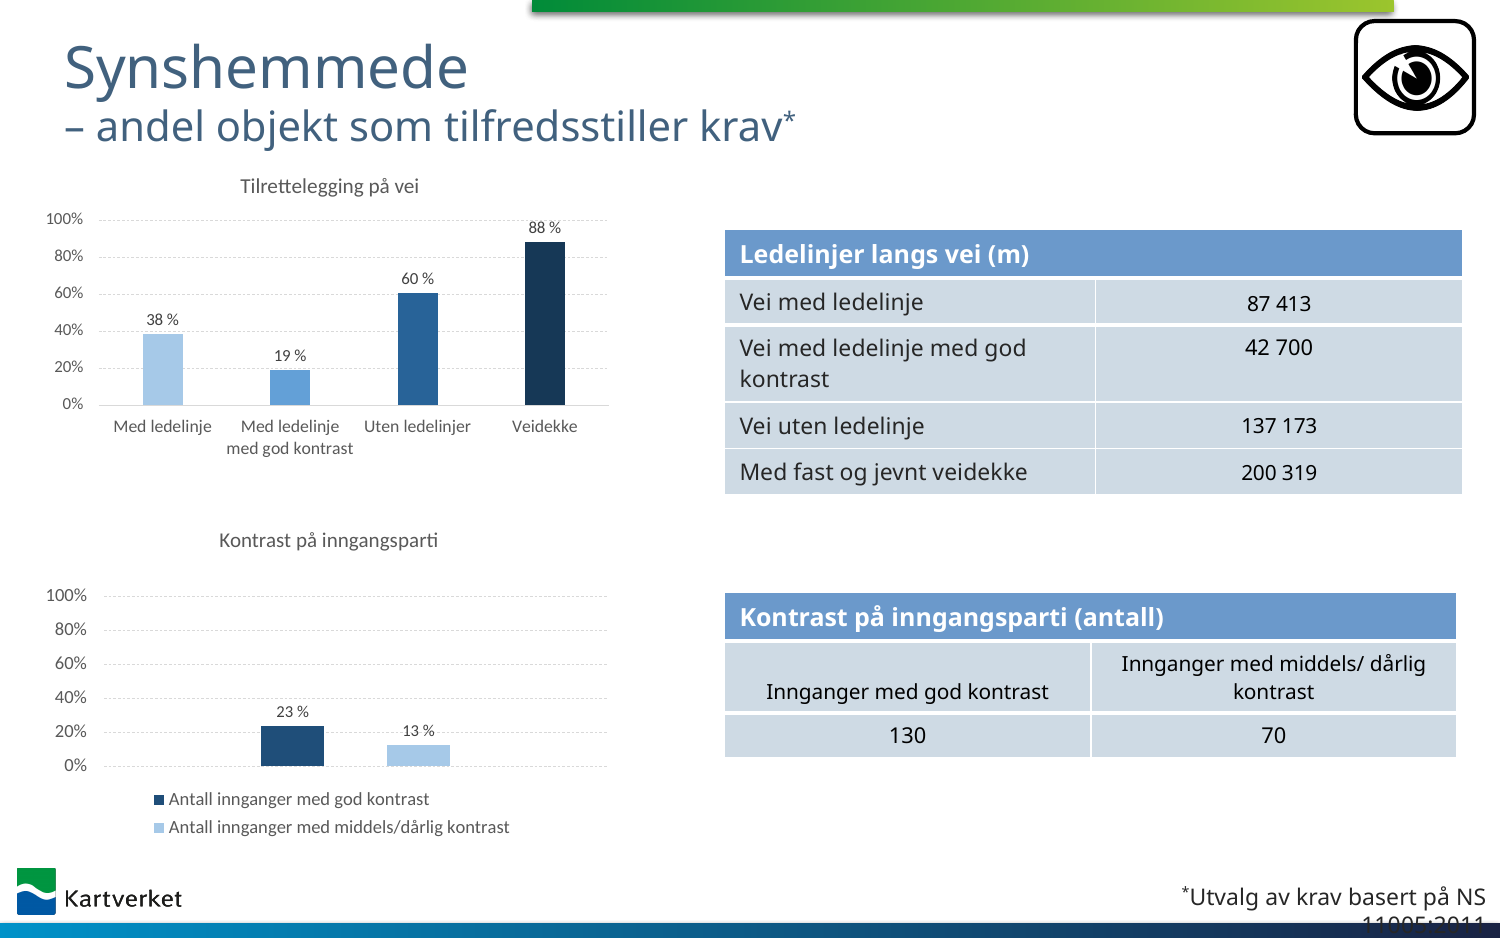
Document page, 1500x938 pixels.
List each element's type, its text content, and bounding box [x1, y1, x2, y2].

table_cell 200 319 [1096, 449, 1462, 494]
picture [41, 166, 619, 492]
table_header Ledelinjer langs vei (m) [725, 230, 1462, 276]
picture [41, 520, 617, 846]
table_cell Vei uten ledelinje [725, 403, 1095, 448]
table_cell 42 700 [1096, 327, 1462, 401]
table_cell Vei med ledelinje [725, 280, 1095, 323]
table_header Kontrast på inngangsparti (antall) [725, 593, 1456, 639]
table_cell Innganger med middels/ dårlig kontrast [1092, 643, 1456, 711]
table_cell Med fast og jevnt veidekke [725, 449, 1095, 494]
table_cell 87 413 [1096, 280, 1462, 323]
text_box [1355, 20, 1475, 134]
table_cell Vei med ledelinje med god kontrast [725, 327, 1095, 401]
table_cell 70 [1092, 715, 1456, 757]
table_cell 130 [725, 715, 1090, 757]
table_cell Innganger med god kontrast [725, 643, 1090, 711]
text_box *Utvalg av krav basert på NS 11005:2011 [1068, 873, 1500, 938]
text_box Synshemmede – andel objekt som tilfredsstiller krav* [49, 24, 1431, 158]
table_cell 137 173 [1096, 403, 1462, 448]
